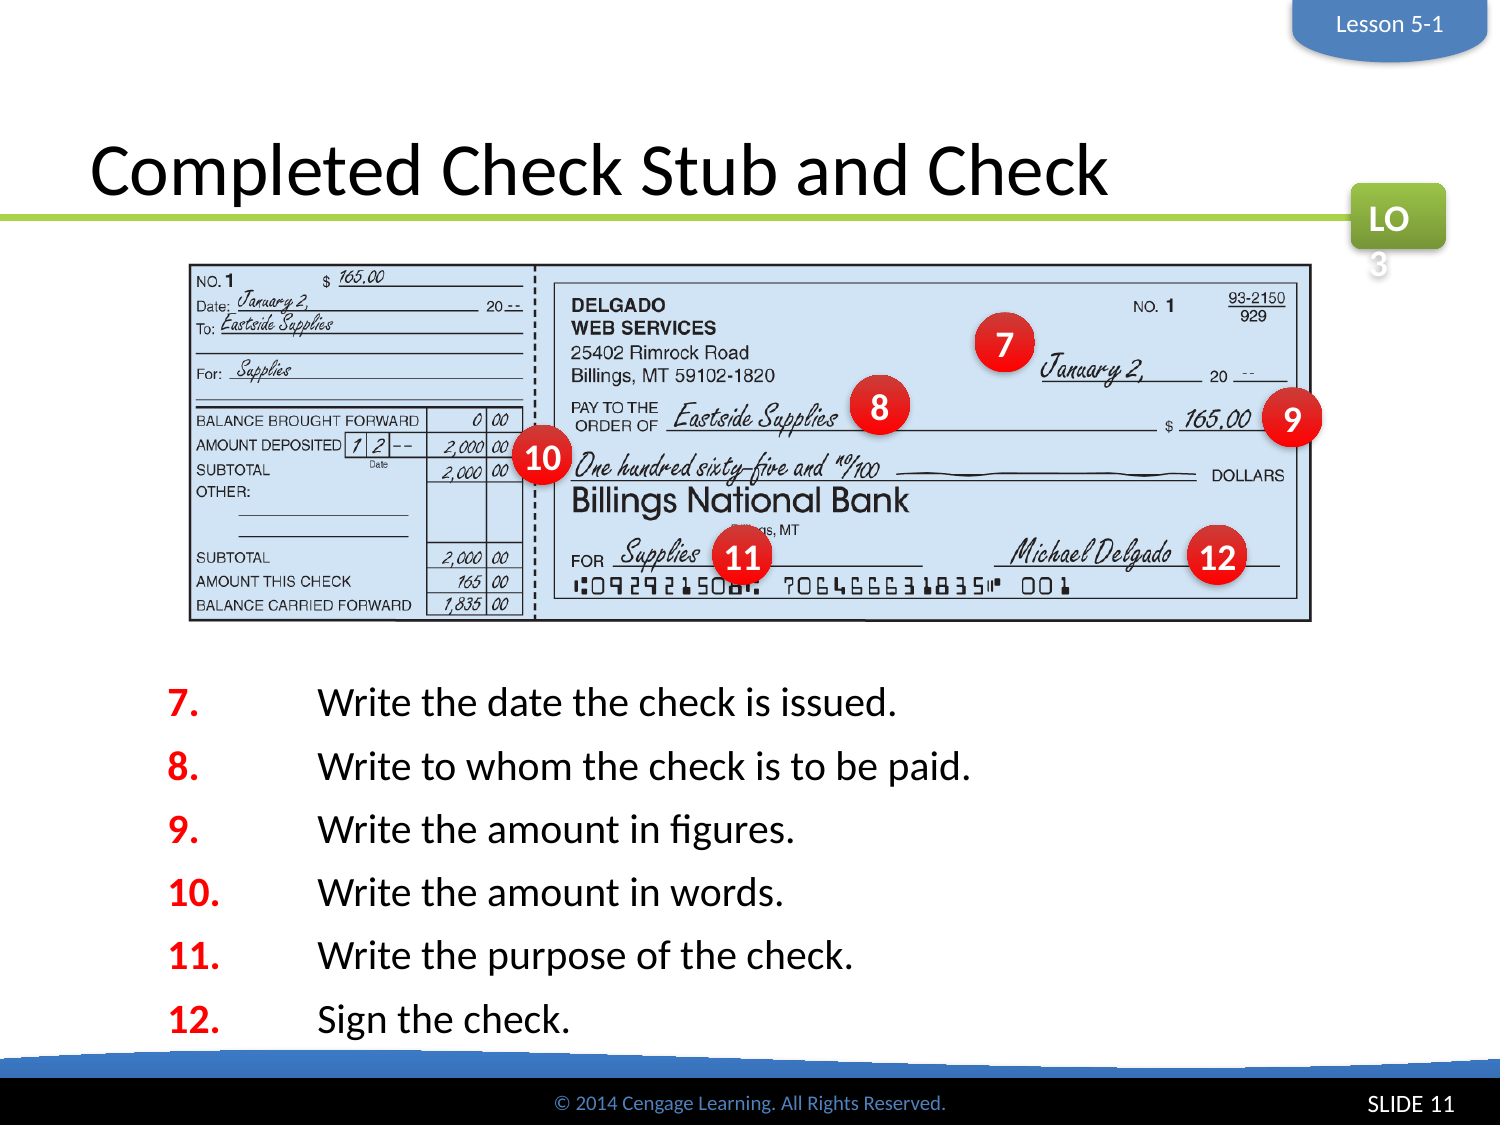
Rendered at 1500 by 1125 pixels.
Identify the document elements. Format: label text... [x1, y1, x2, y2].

text_box 12. Sign the check. [77, 984, 1500, 1050]
picture [187, 262, 1313, 623]
text_box 9. Write the amount in figures. [77, 794, 1200, 859]
text_box 11. Write the purpose of the check. [77, 920, 1200, 984]
text_box 10. Write the amount in words. [77, 859, 1200, 920]
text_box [1292, 0, 1488, 63]
text_box 9 [1316, 398, 1323, 436]
text_box LO3 [1350, 183, 1446, 250]
title Completed Check Stub and Check [75, 29, 1350, 218]
text_box 8. Write to whom the check is to be paid. [77, 730, 1200, 794]
slide_number SLIDE 11 [1170, 1080, 1470, 1125]
text_box 7. Write the date the check is issued. [77, 667, 1200, 730]
